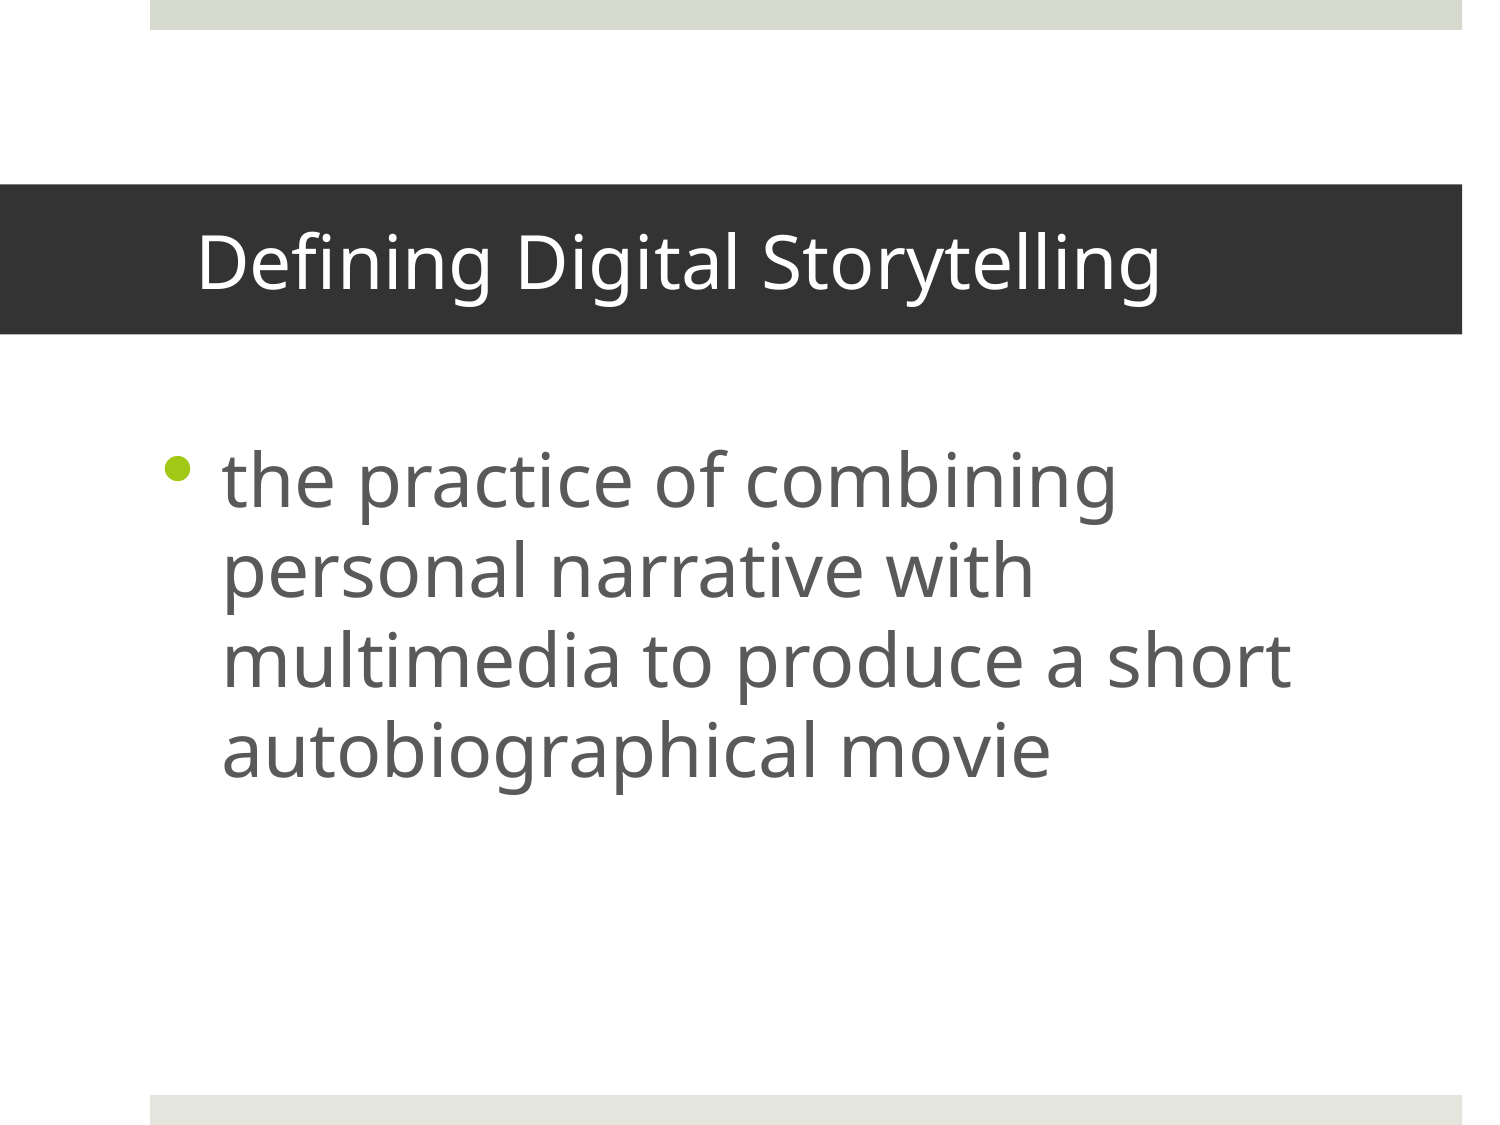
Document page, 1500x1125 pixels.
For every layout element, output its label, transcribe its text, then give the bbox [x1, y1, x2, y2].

title Defining Digital Storytelling [0, 184, 1463, 335]
list the practice of combining personal narrative with multimedia to produce a short autobiographical movie [150, 425, 1425, 1050]
